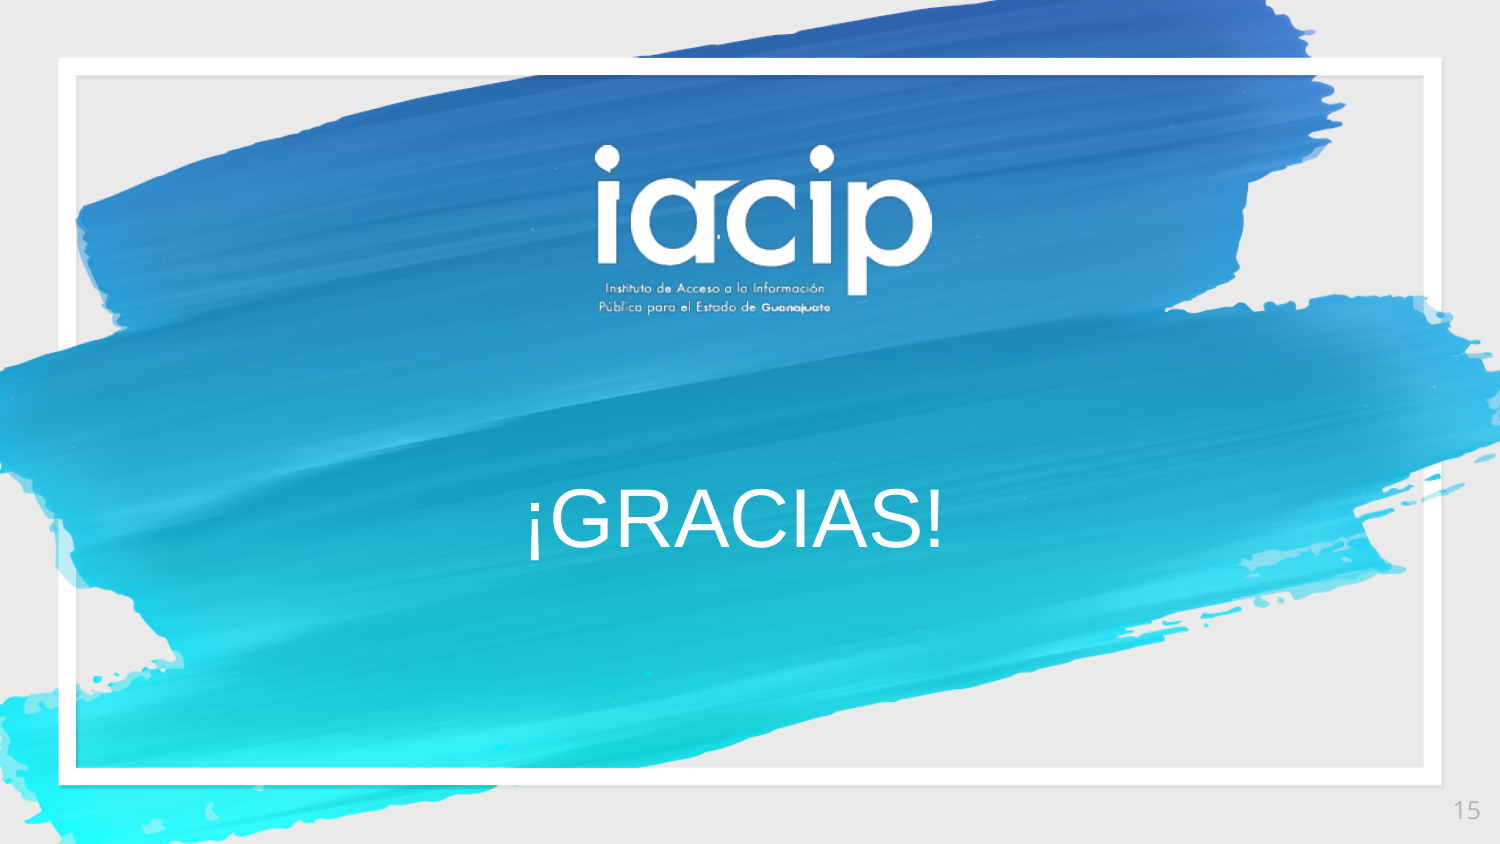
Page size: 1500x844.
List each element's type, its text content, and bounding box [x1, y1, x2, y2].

slide_number 15 [1391, 779, 1482, 844]
text_box ¡GRACIAS! [361, 292, 1107, 735]
picture [0, 0, 1500, 844]
